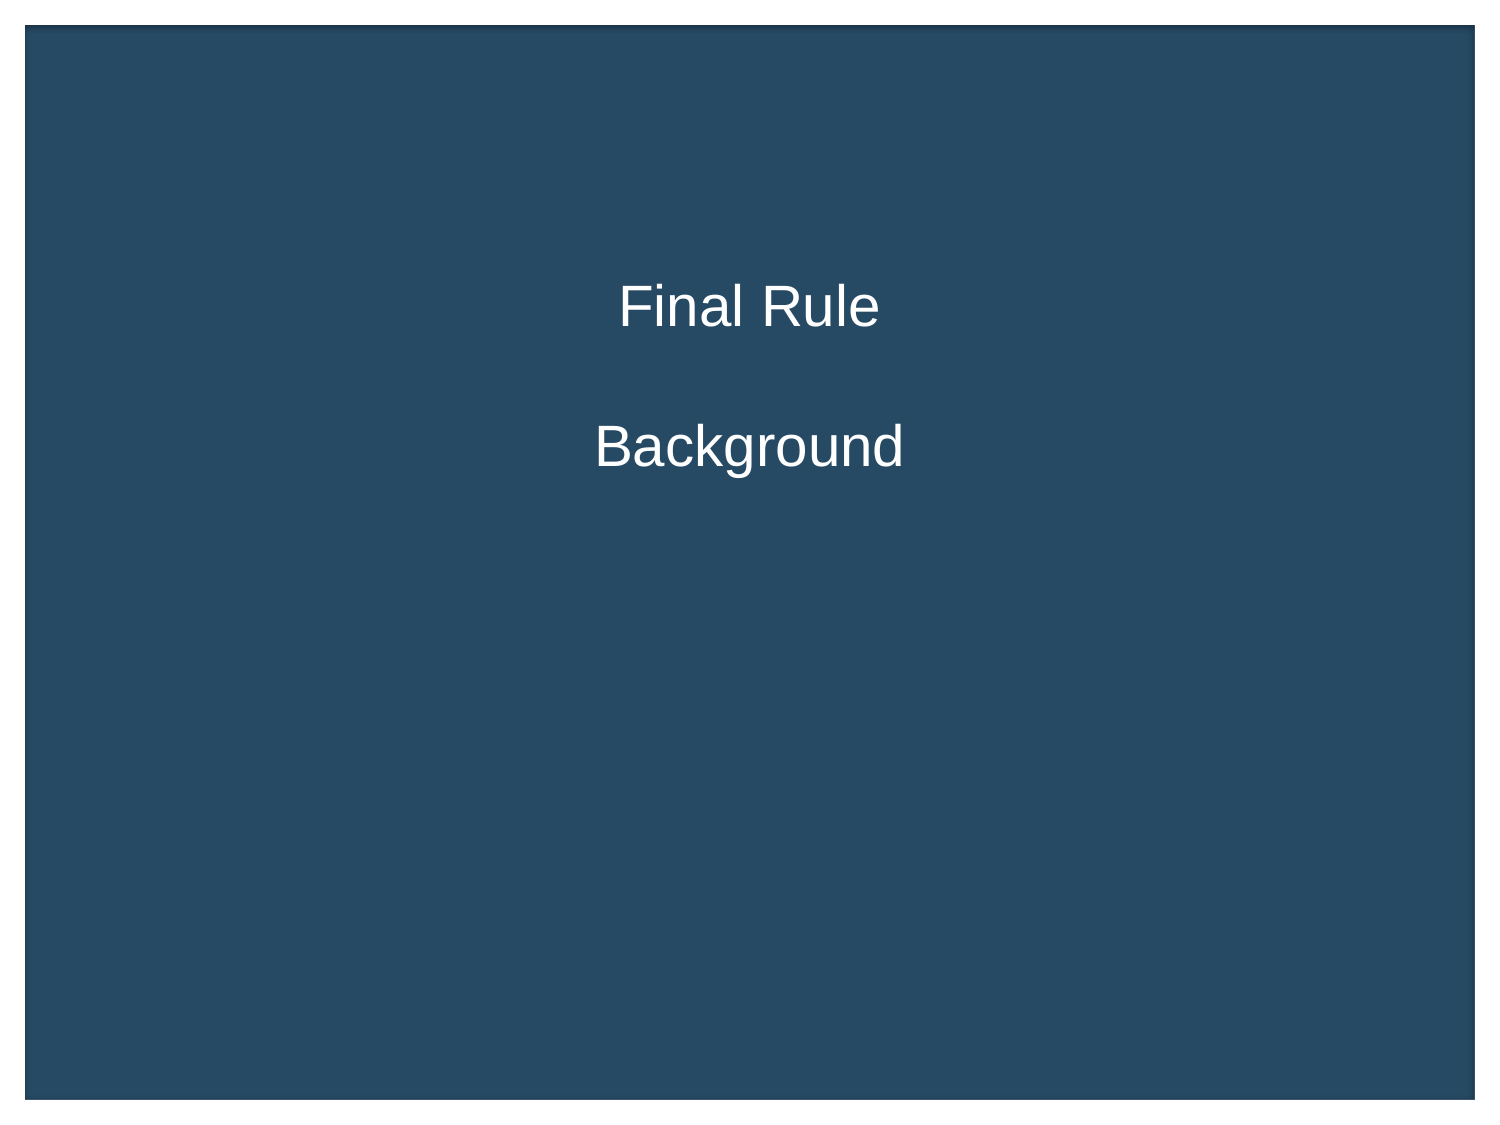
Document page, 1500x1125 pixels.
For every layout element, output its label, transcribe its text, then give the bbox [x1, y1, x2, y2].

title Final Rule Background [81, 260, 1419, 488]
